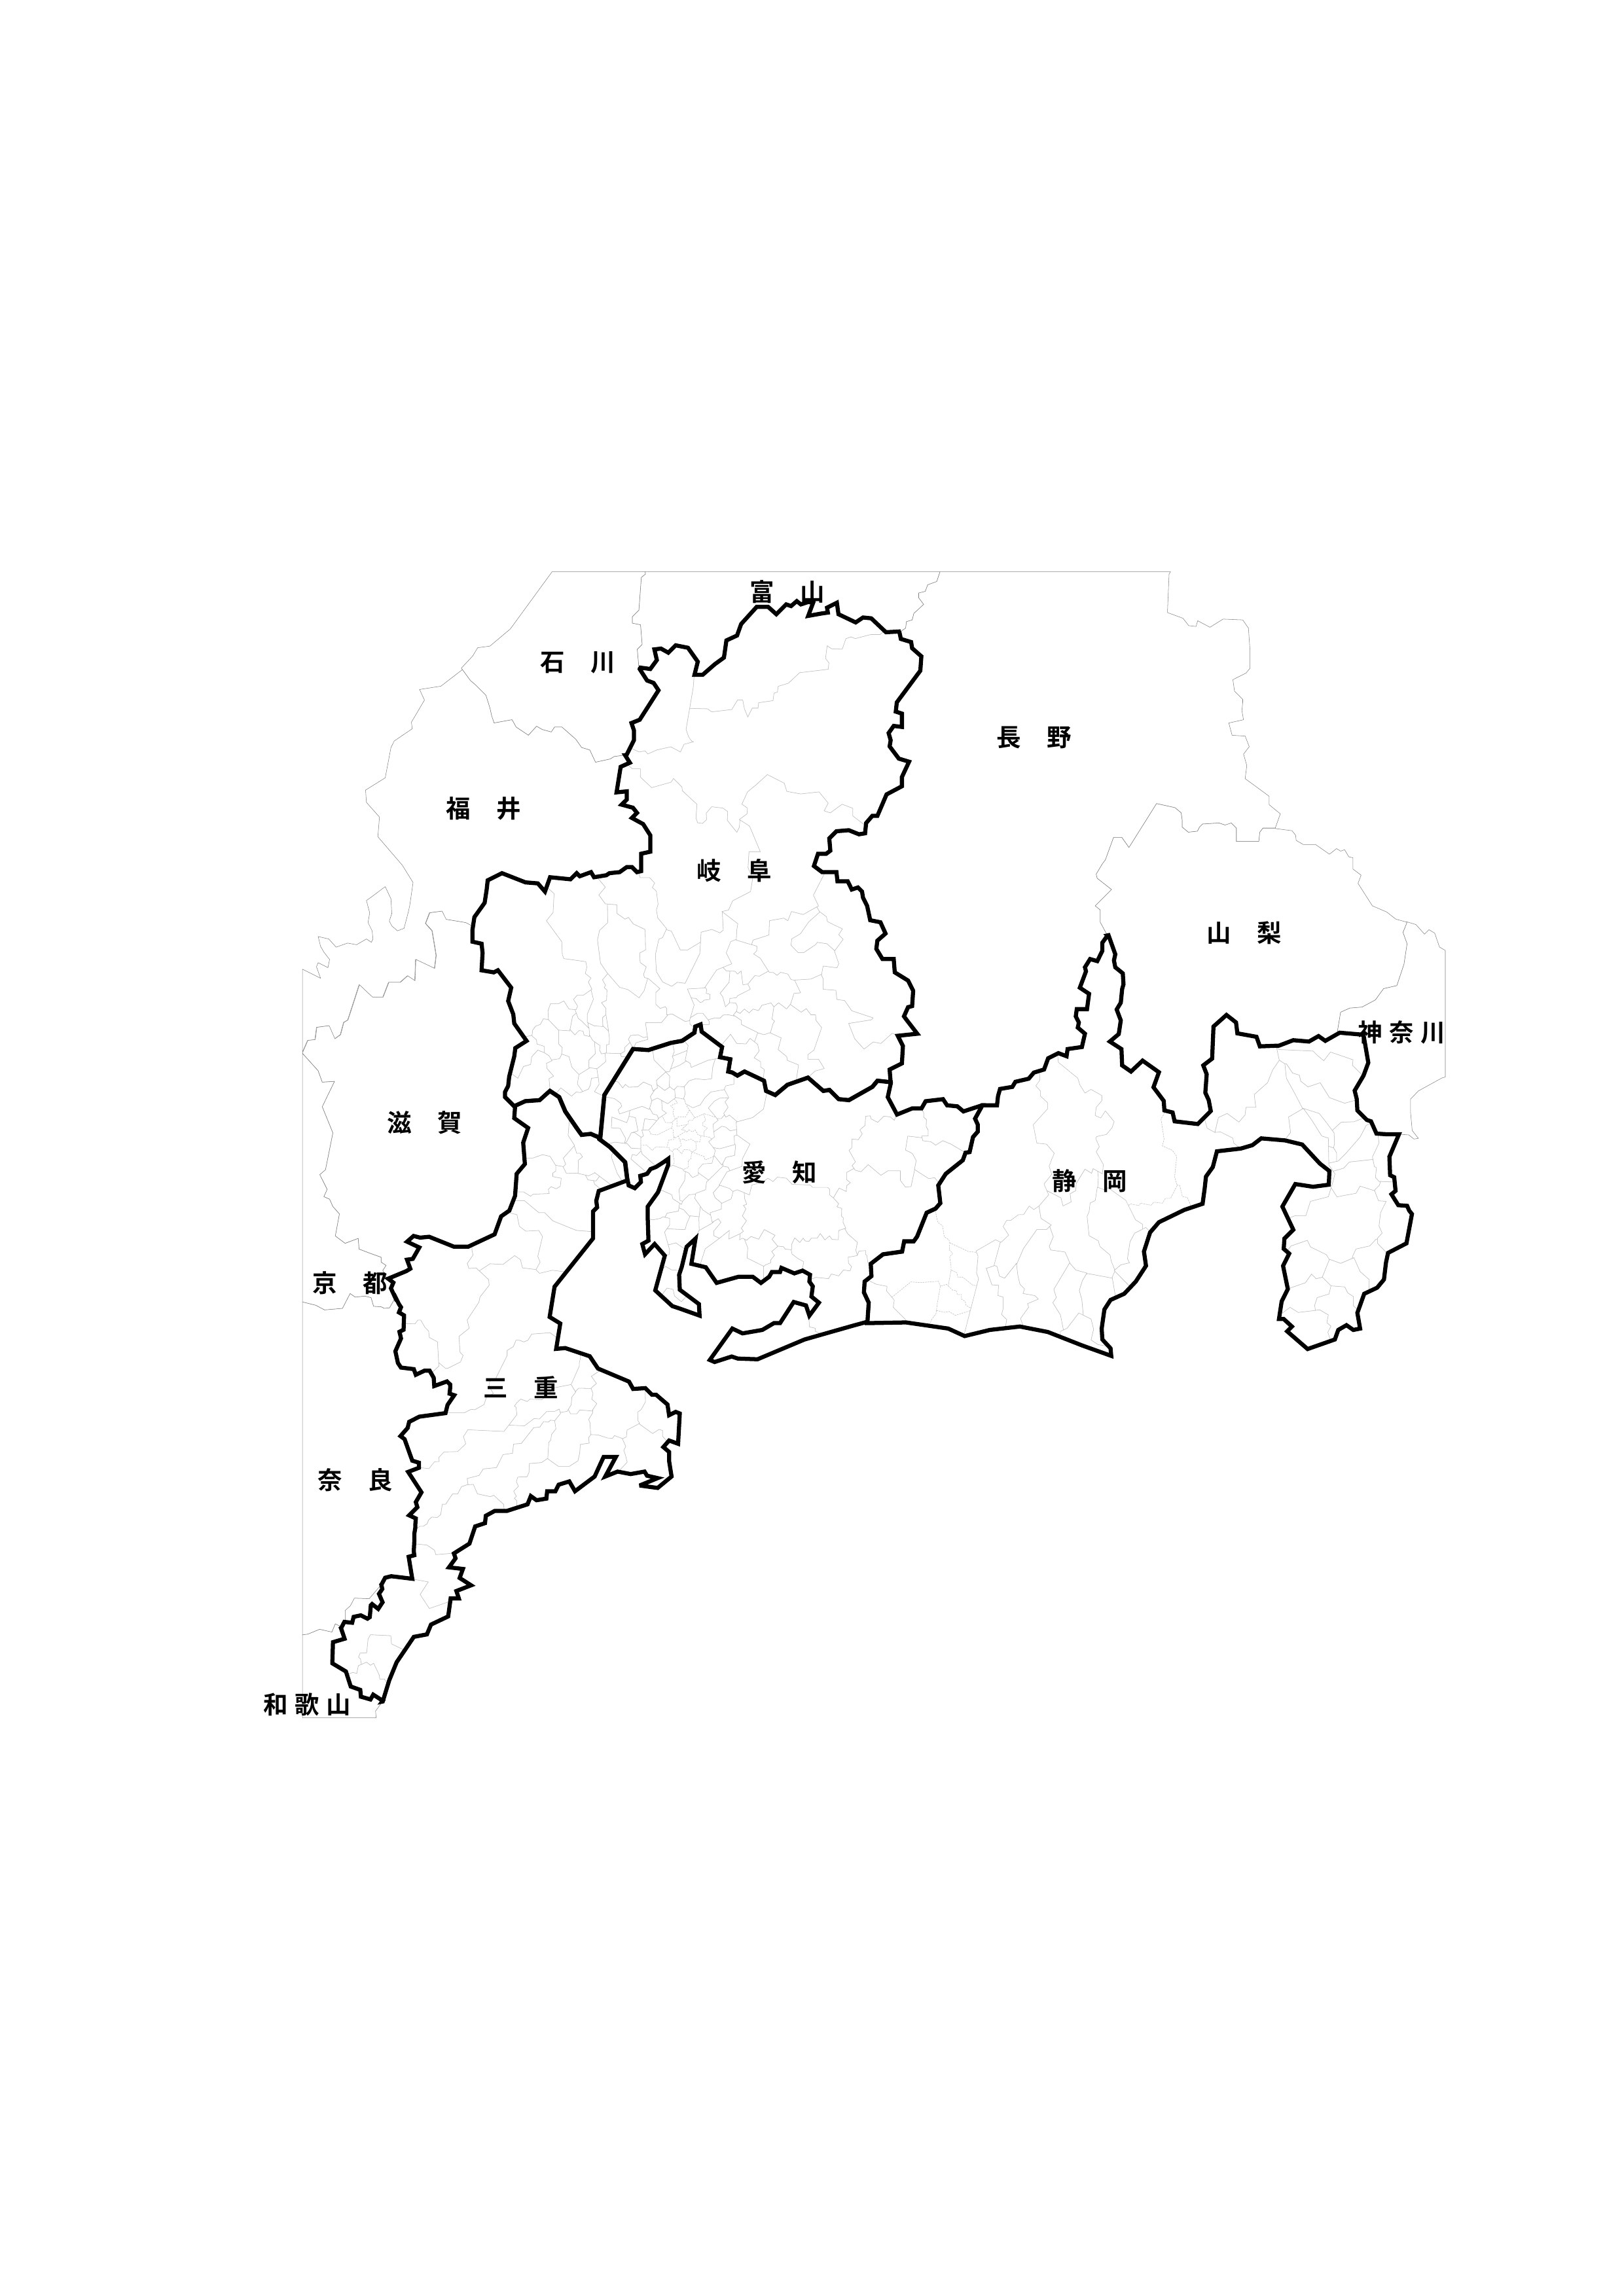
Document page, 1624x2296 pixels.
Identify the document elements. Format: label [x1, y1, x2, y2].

text_box [250, 571, 1459, 1725]
